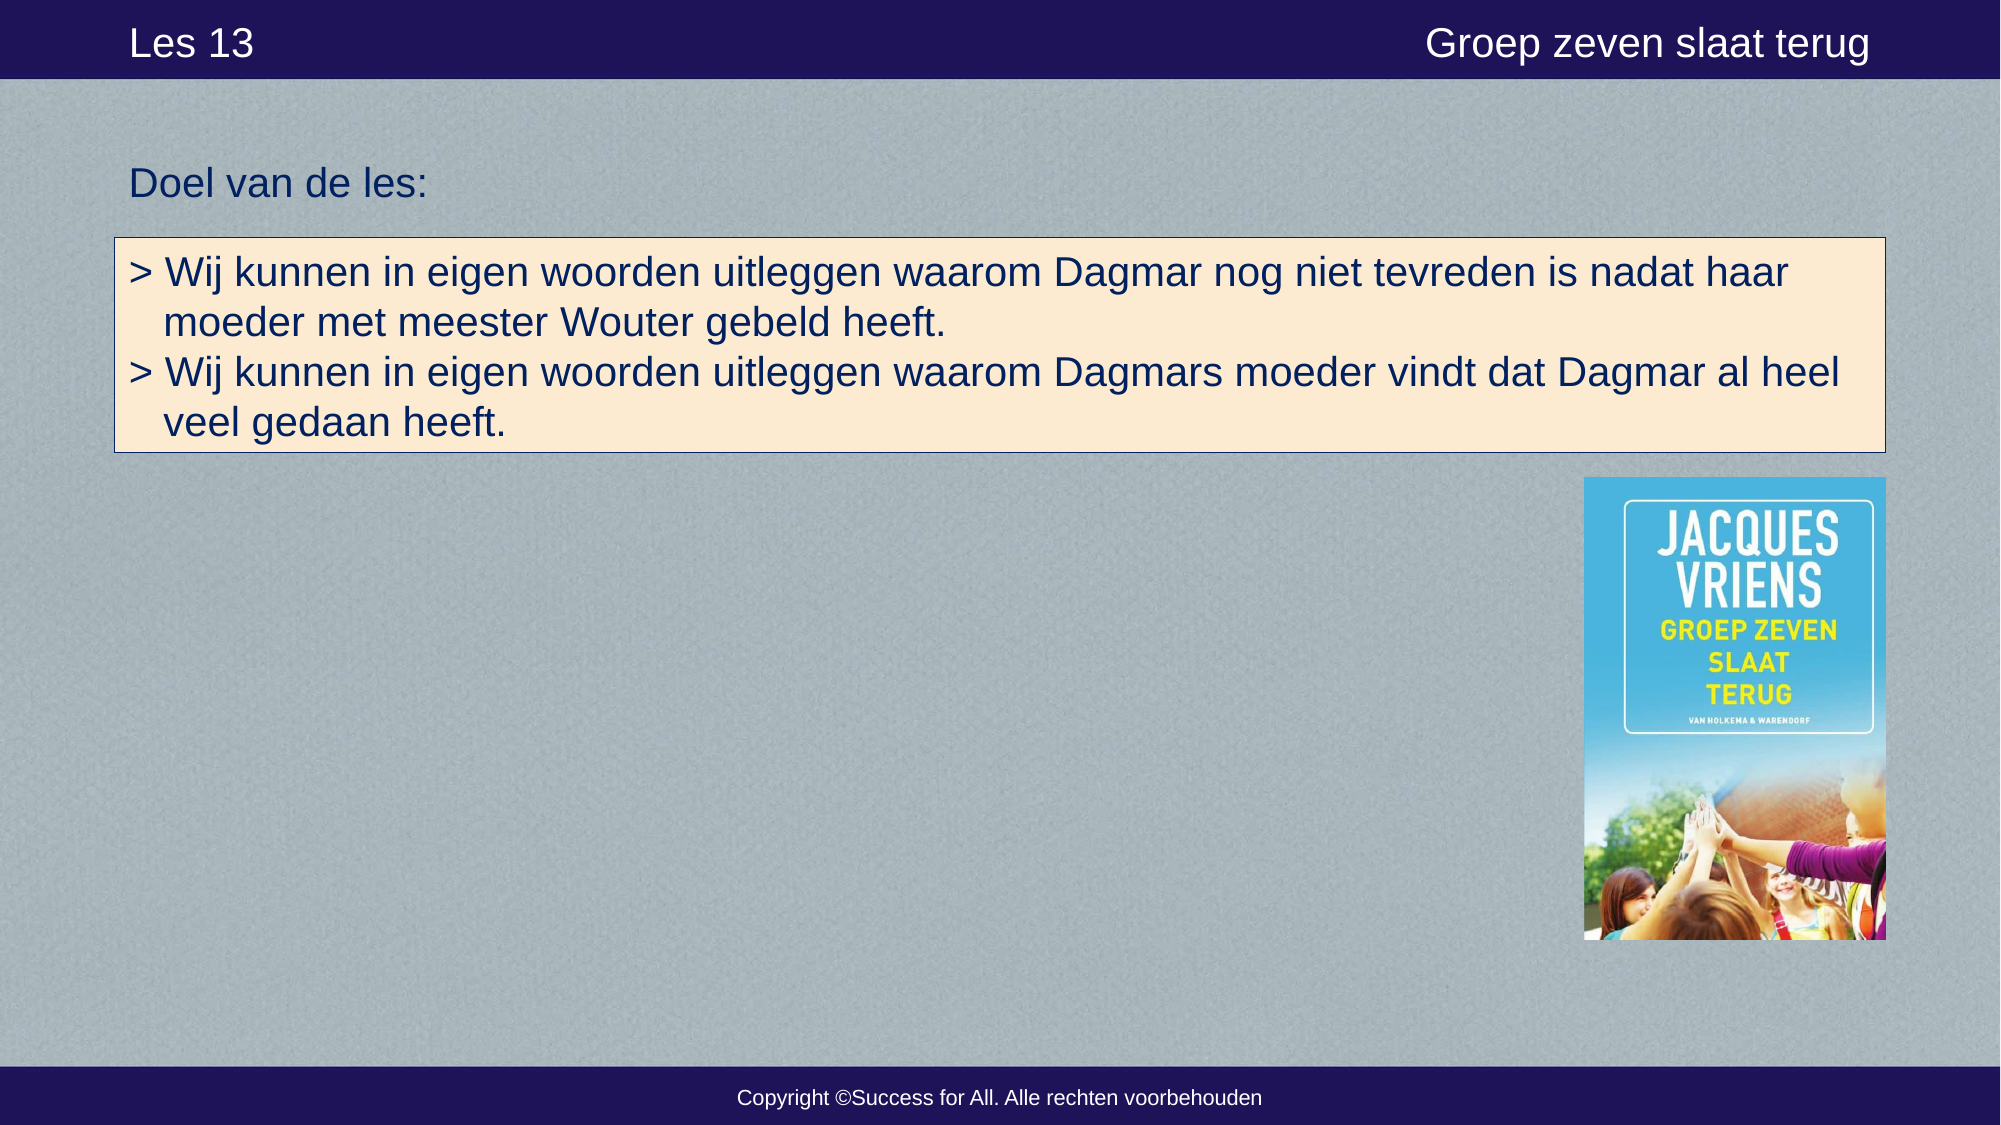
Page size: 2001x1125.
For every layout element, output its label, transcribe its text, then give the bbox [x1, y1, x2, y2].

text_box Copyright ©Success for All. Alle rechten voorbehouden [0, 1076, 2000, 1125]
text_box Doel van de les: [113, 148, 1635, 214]
text_box Groep zeven slaat terug [999, 8, 1886, 73]
text_box Les 13 [114, 8, 354, 73]
text_box > Wij kunnen in eigen woorden uitleggen waarom Dagmar nog niet tevreden is nadat haar moeder met meester Wouter gebeld heeft. > Wij kunnen in eigen woorden uitleggen waarom Dagmars moeder vindt dat Dagmar al heel veel gedaan heeft. [114, 237, 1886, 453]
picture [0, 0, 2001, 1125]
